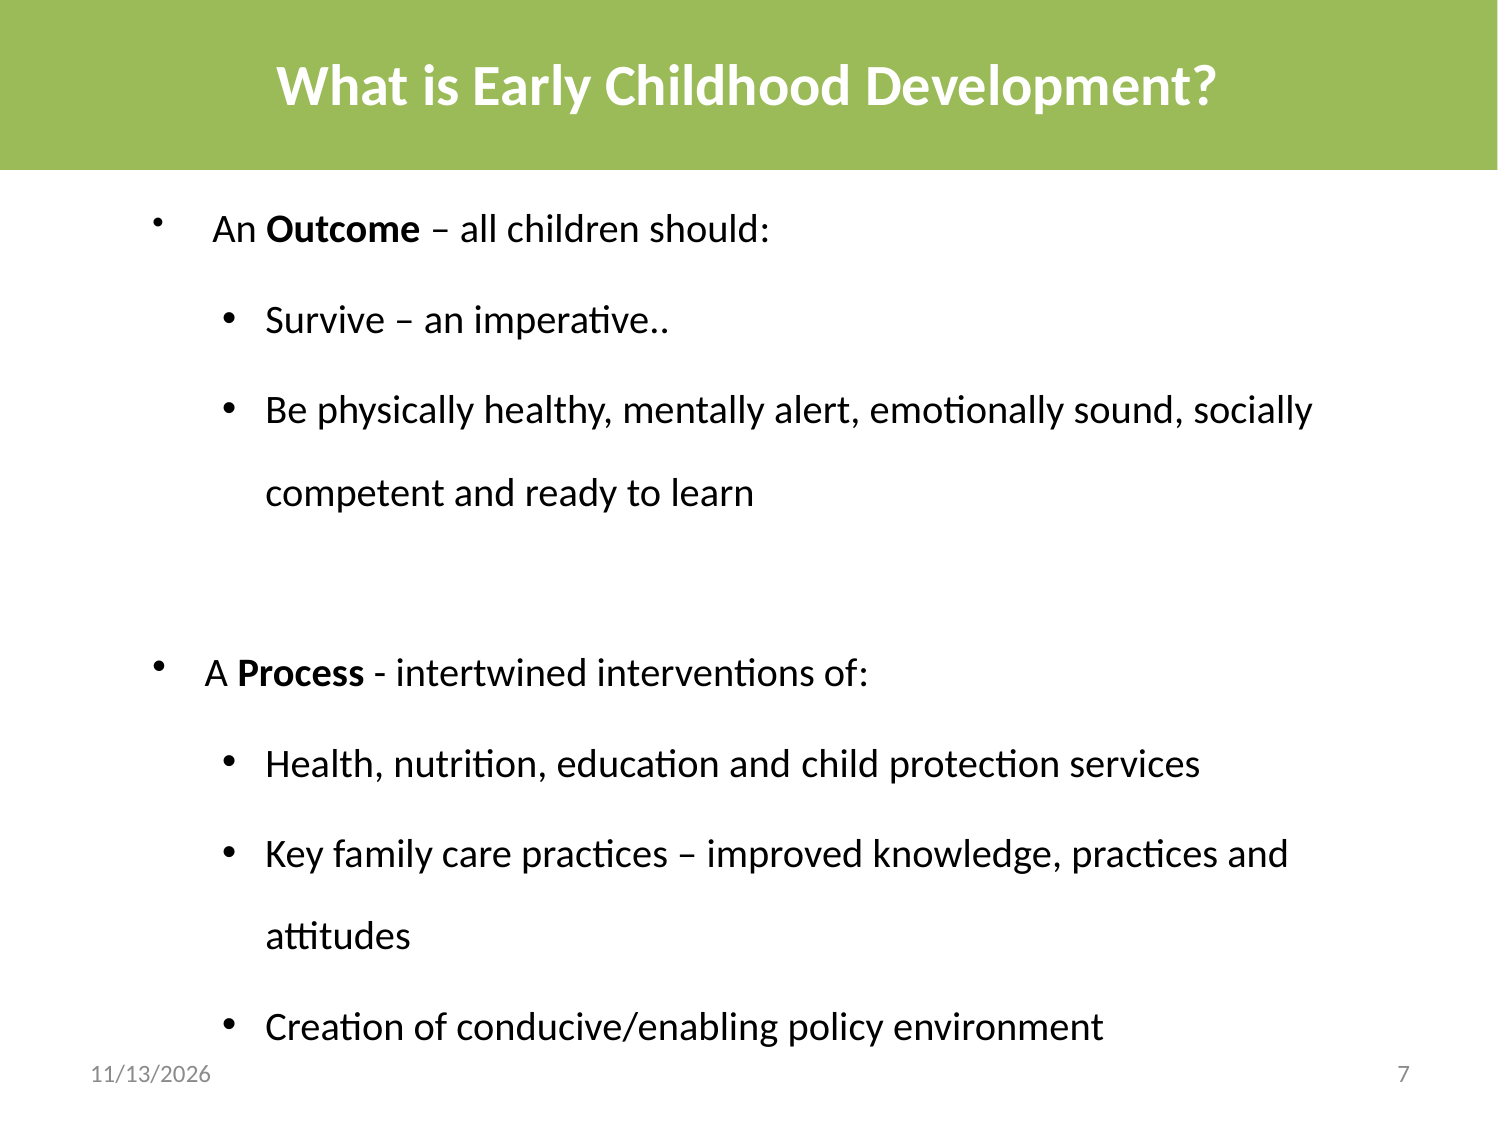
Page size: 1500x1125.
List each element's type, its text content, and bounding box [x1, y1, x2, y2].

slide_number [75, 1042, 425, 1103]
slide_number 7 [1074, 1042, 1425, 1103]
list An Outcome – all children should: Survive – an imperative.. Be physically healthy, mentally alert, emotionally sound, socially competent and ready to learn A Process - intertwined interventions of: Health, nutrition, education and child protection services Key family care practices – improved knowledge, practices and attitudes Creation of conducive/enabling policy environment [137, 200, 1387, 1063]
text_box What is Early Childhood Development? [0, 0, 1498, 170]
